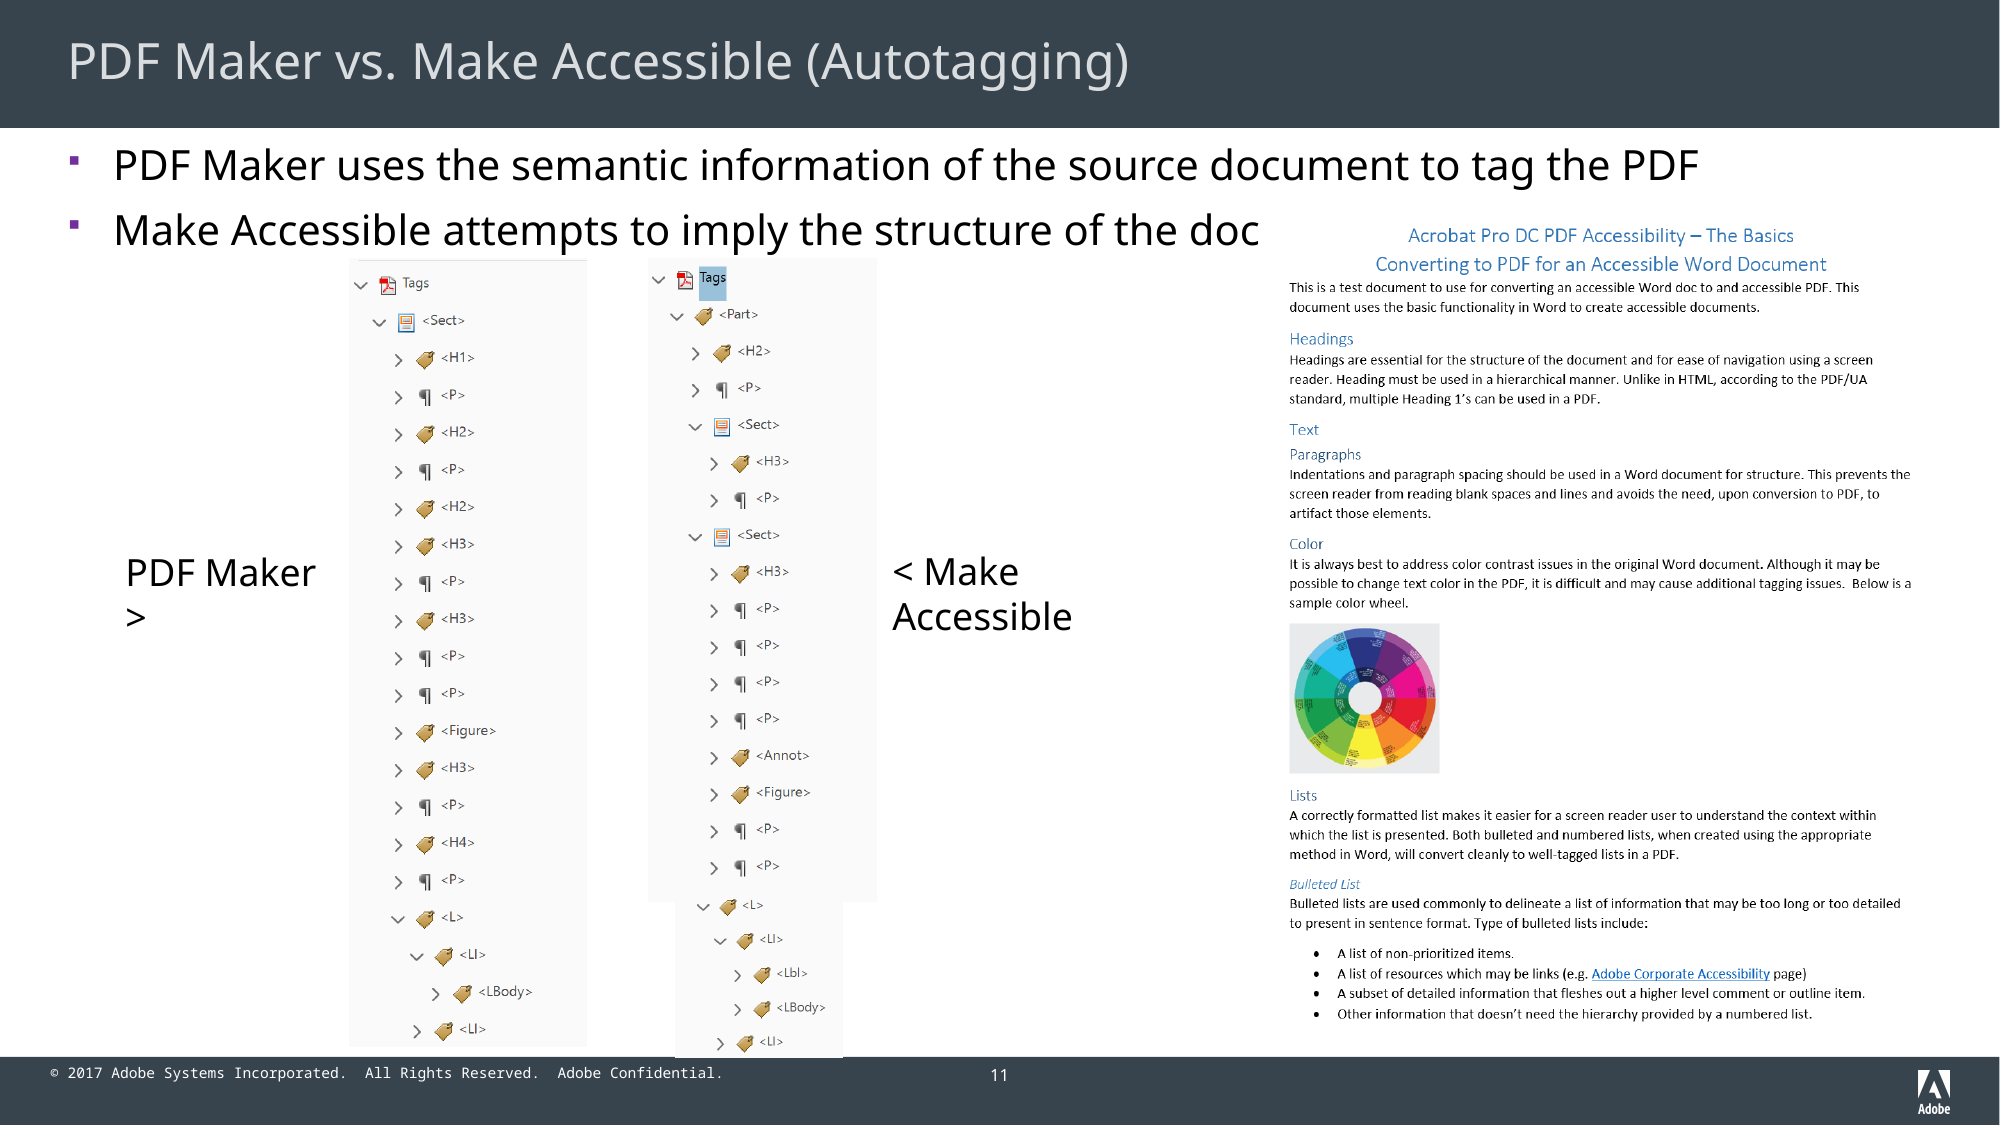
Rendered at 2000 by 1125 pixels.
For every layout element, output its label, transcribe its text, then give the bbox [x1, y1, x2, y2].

text_box PDF Maker > [110, 541, 338, 647]
title PDF Maker vs. Make Accessible (Autotagging) [49, 25, 1950, 93]
picture [1262, 210, 1925, 1028]
slide_number 11 [916, 1062, 1083, 1091]
text_box < Make Accessible [885, 541, 1200, 646]
list PDF Maker uses the semantic information of the source document to tag the PDF Make Accessible attempts to imply the structure of the document [49, 130, 1950, 287]
picture [1918, 1070, 1950, 1114]
picture [348, 257, 587, 1047]
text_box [647, 257, 877, 1058]
